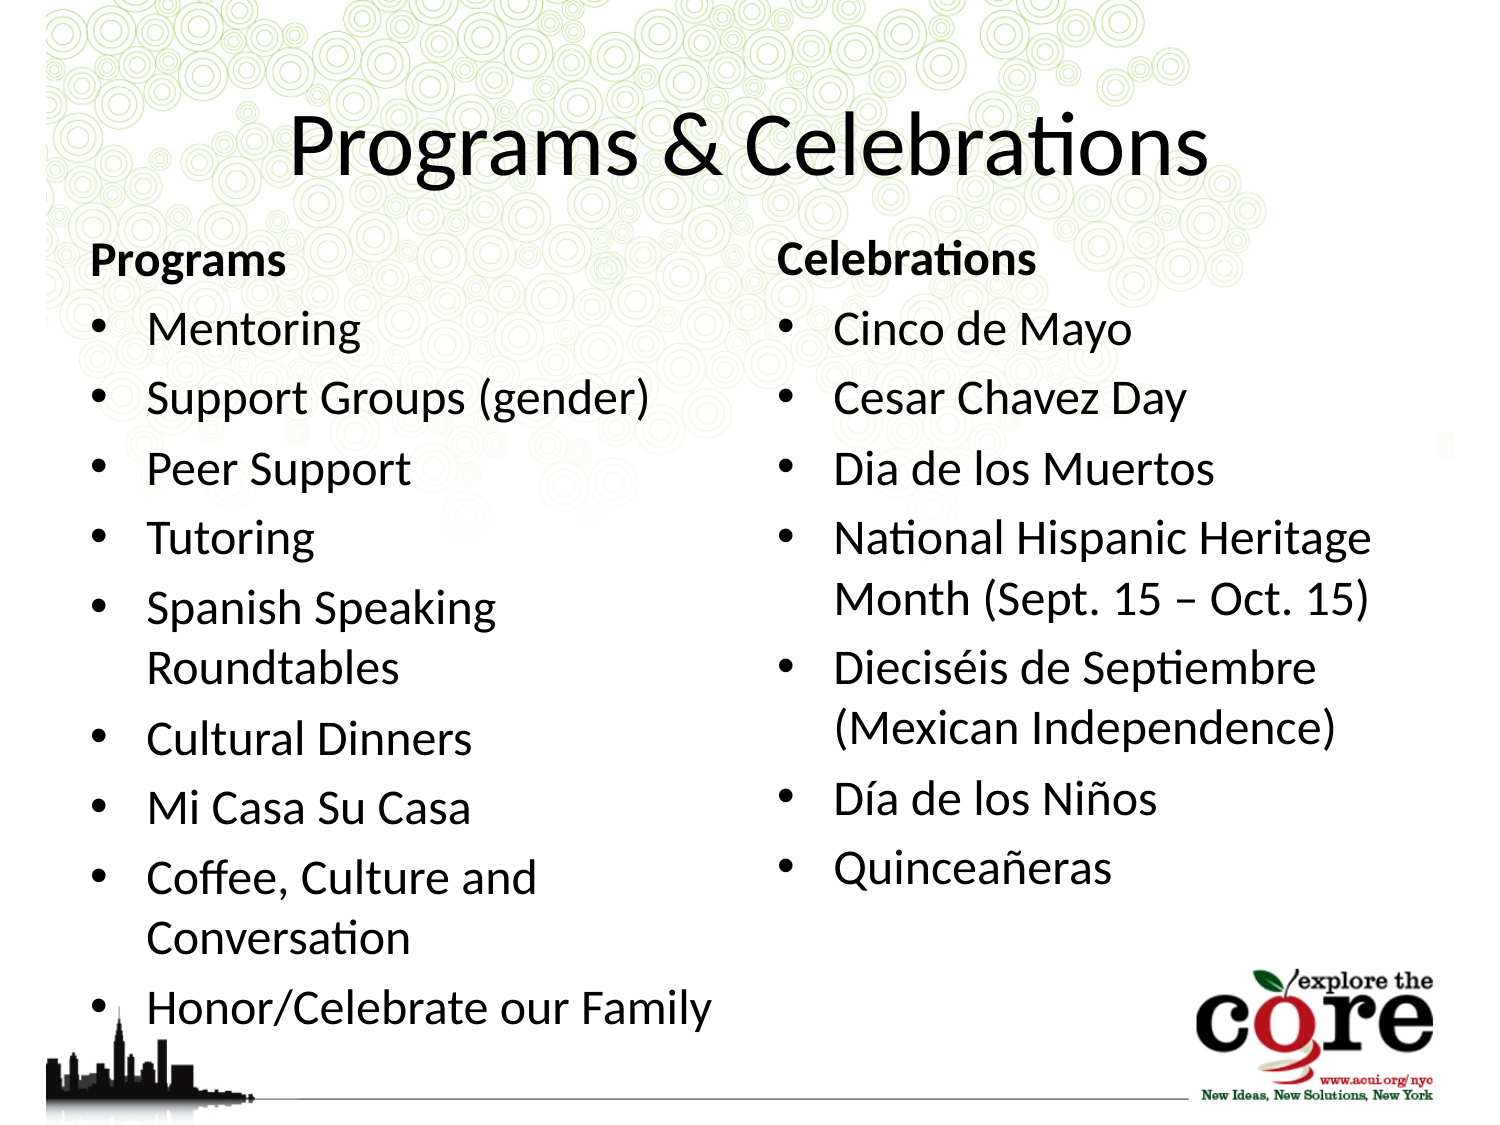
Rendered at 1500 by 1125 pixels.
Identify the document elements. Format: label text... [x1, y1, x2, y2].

list Celebrations [761, 187, 1426, 287]
list Mentoring Support Groups (gender) Peer Support Tutoring Spanish Speaking Roundtables Cultural Dinners Mi Casa Su Casa Coffee, Culture and Conversation Honor/Celebrate our Family [74, 287, 738, 1038]
list Programs [74, 187, 738, 287]
list Cinco de Mayo Cesar Chavez Day Dia de los Muertos National Hispanic Heritage Month (Sept. 15 – Oct. 15) Dieciséis de Septiembre (Mexican Independence) Día de los Niños Quinceañeras [761, 287, 1426, 936]
picture [46, 0, 1454, 1125]
title Programs & Celebrations [74, 44, 1426, 233]
